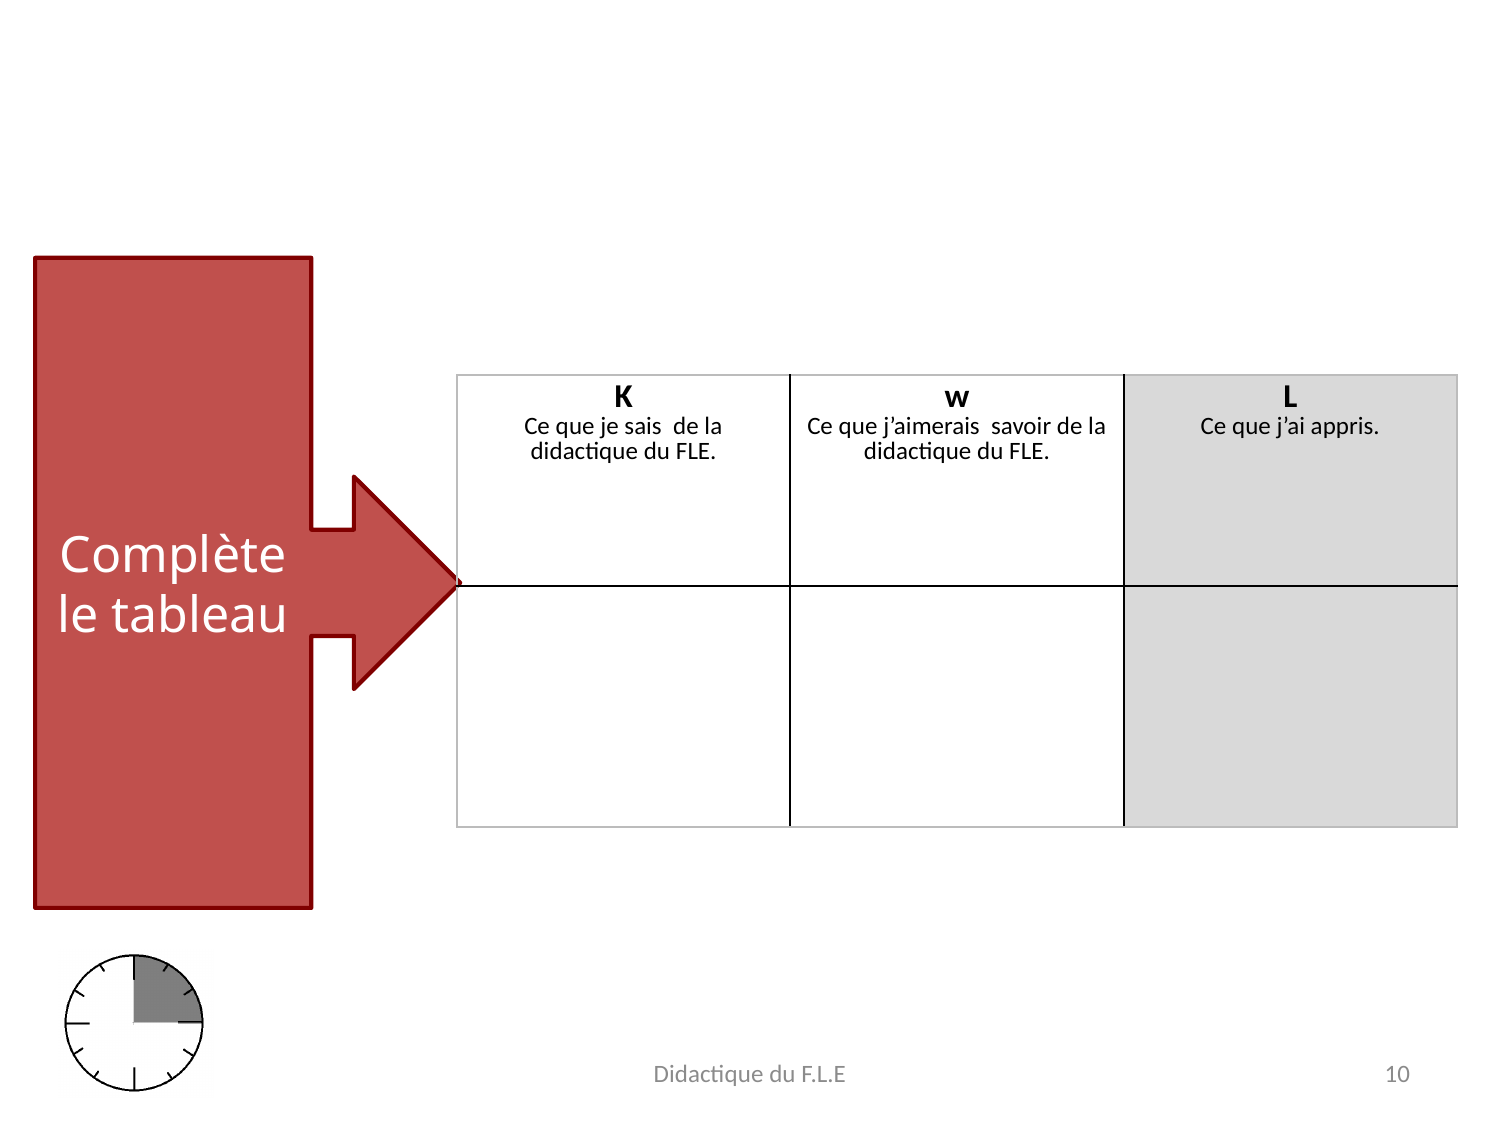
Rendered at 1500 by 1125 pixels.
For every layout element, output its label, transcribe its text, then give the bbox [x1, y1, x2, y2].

table_cell [1125, 587, 1456, 826]
table_cell [458, 587, 789, 826]
table_cell [791, 587, 1123, 826]
list [24, 299, 1463, 1063]
table_header L Ce que j’ai appris. [1125, 376, 1456, 585]
picture [58, 948, 214, 1099]
table_header K Ce que je sais de la didactique du FLE. [458, 376, 789, 585]
slide_number 10 [1074, 1042, 1425, 1103]
table_header w Ce que j’aimerais savoir de la didactique du FLE. [791, 376, 1123, 585]
text_box Complète le tableau [33, 255, 456, 910]
footer Didactique du F.L.E [512, 1042, 988, 1103]
